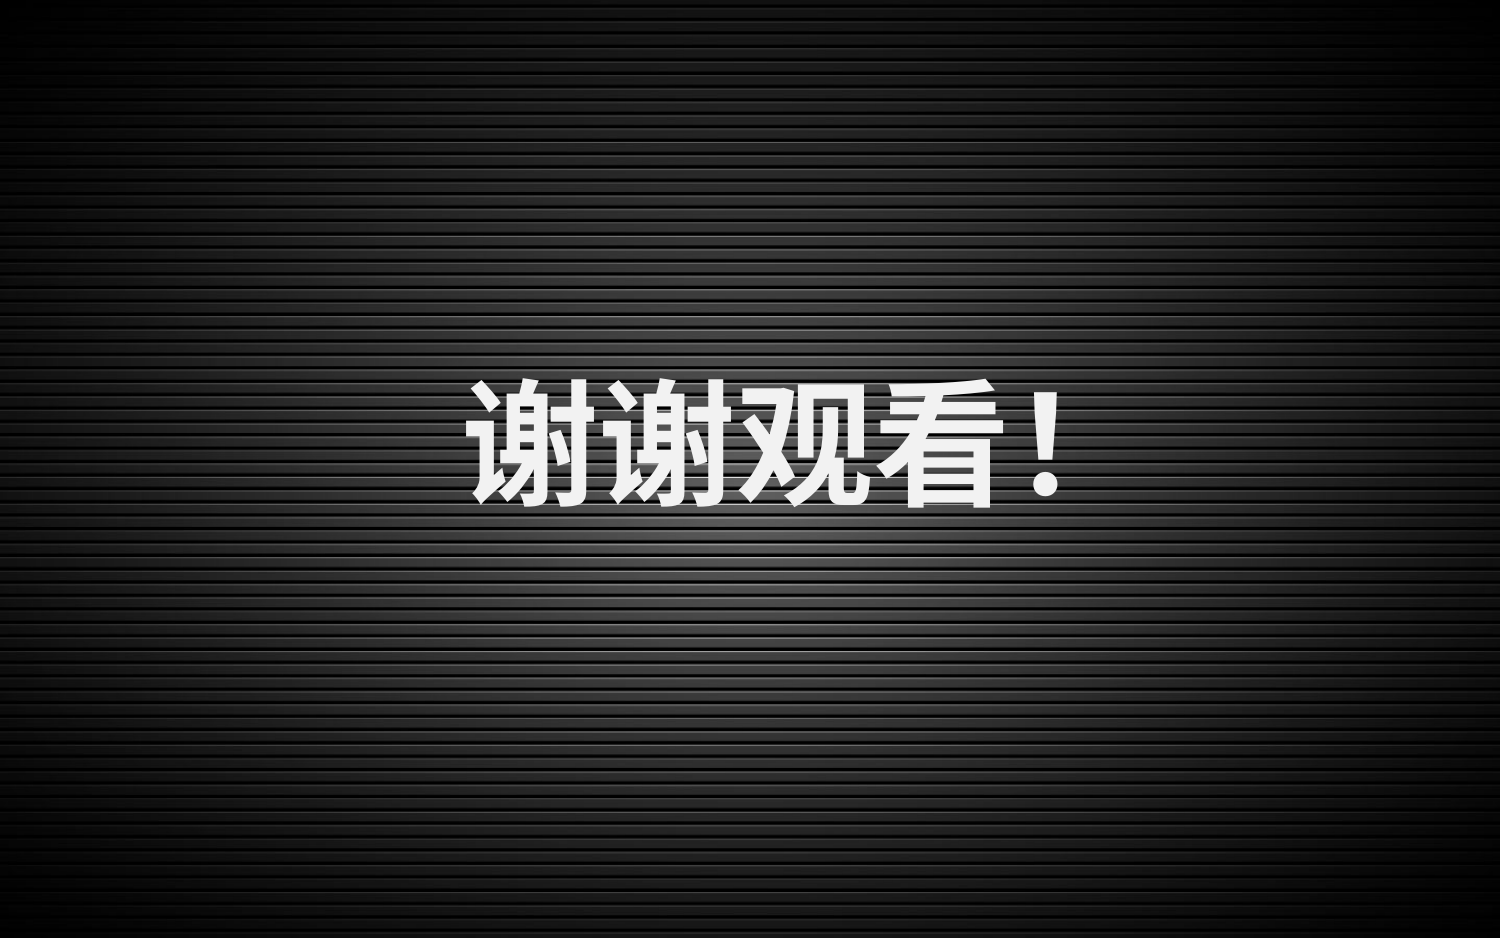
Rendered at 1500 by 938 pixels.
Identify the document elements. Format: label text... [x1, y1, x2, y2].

picture [0, 0, 1500, 938]
text_box 谢谢观看！ [446, 350, 1164, 531]
